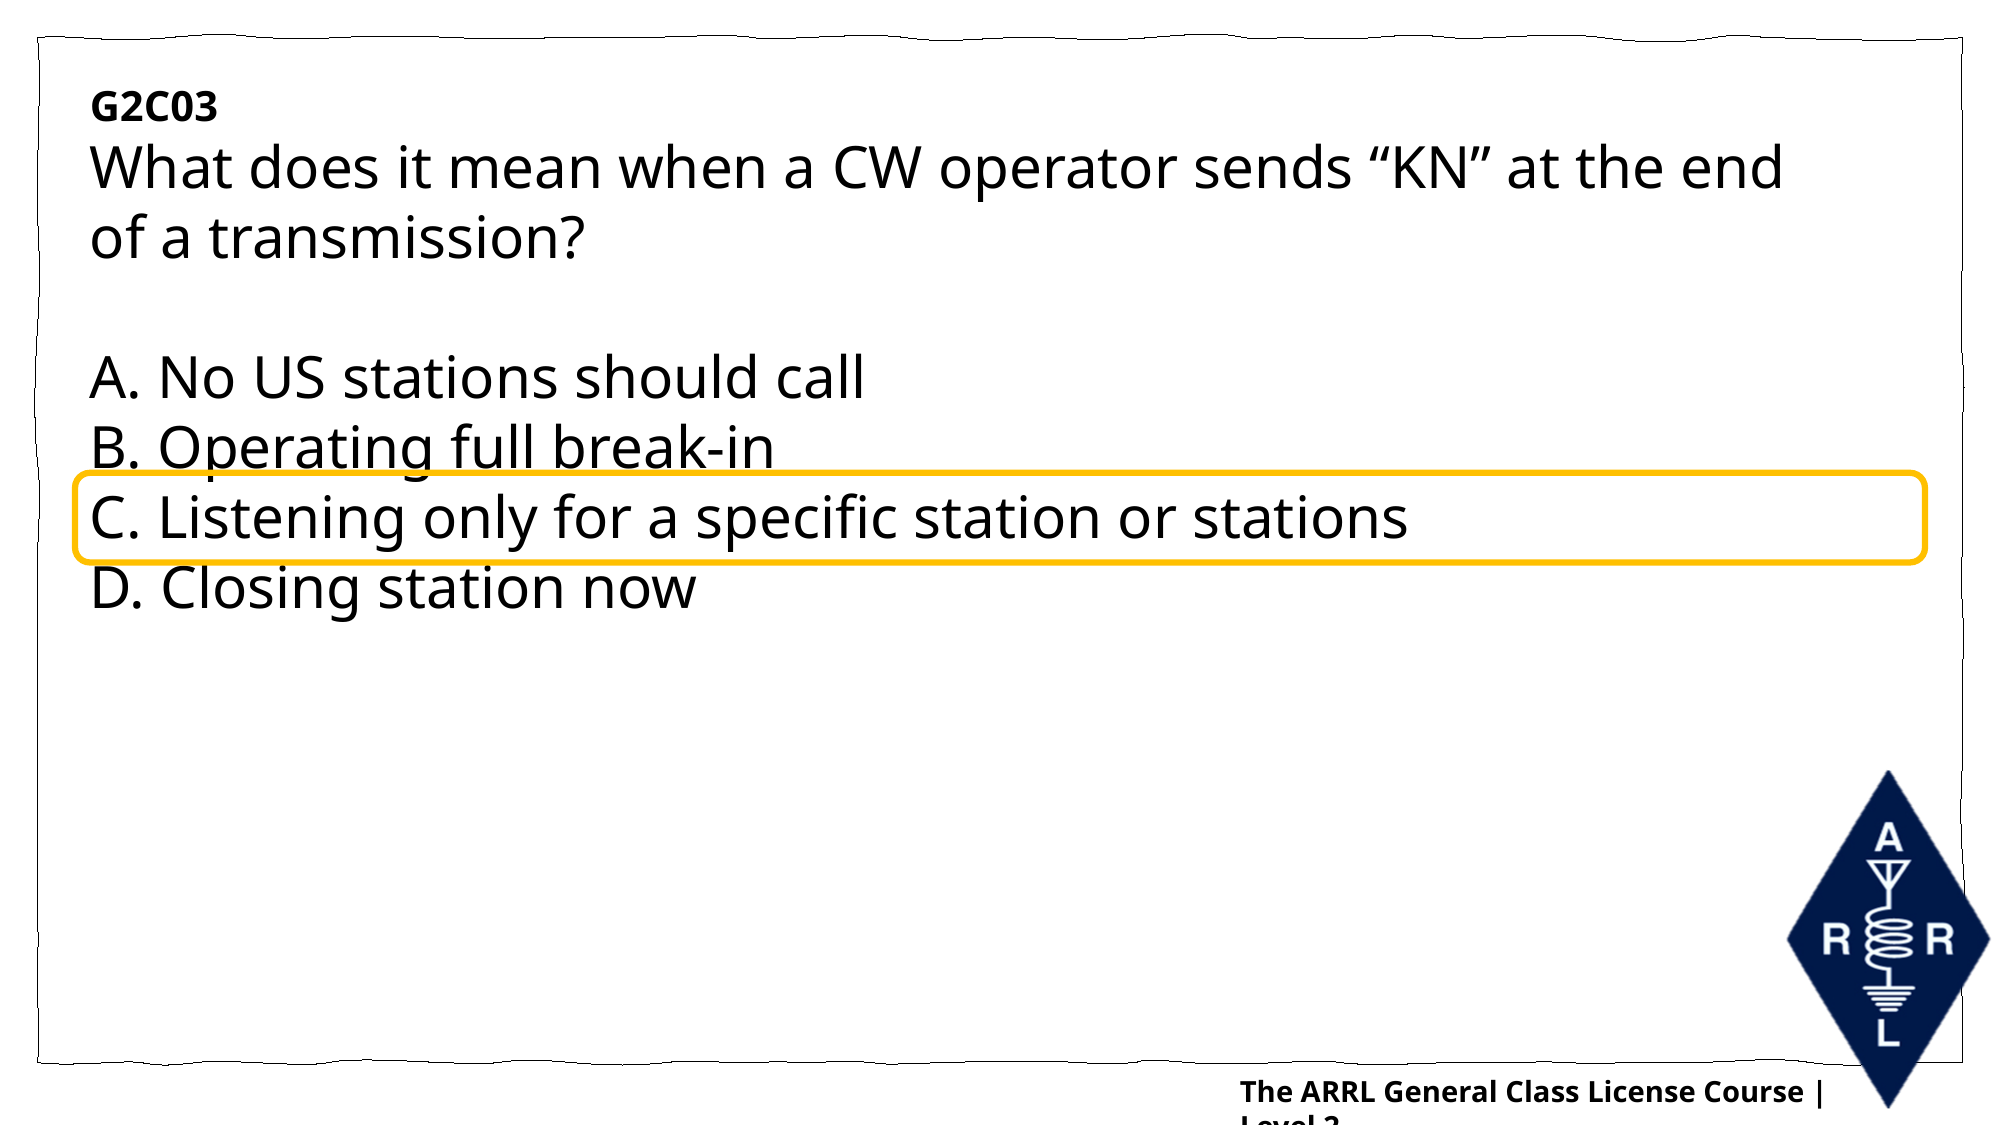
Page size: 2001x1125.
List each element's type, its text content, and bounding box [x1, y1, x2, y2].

text_box G2C03 What does it mean when a CW operator sends “KN” at the end of a transmission? A. No US stations should call B. Operating full break-in C. Listening only for a specific station or stations D. Closing station now [75, 72, 1850, 479]
text_box [73, 471, 1927, 564]
text_box G2C03 What does it mean when a CW operator sends “KN” at the end of a transmission? A. No US stations should call B. Operating full break-in C. Listening only for a specific station or stations D. Closing station now [75, 556, 1850, 628]
picture [1773, 752, 1999, 1125]
